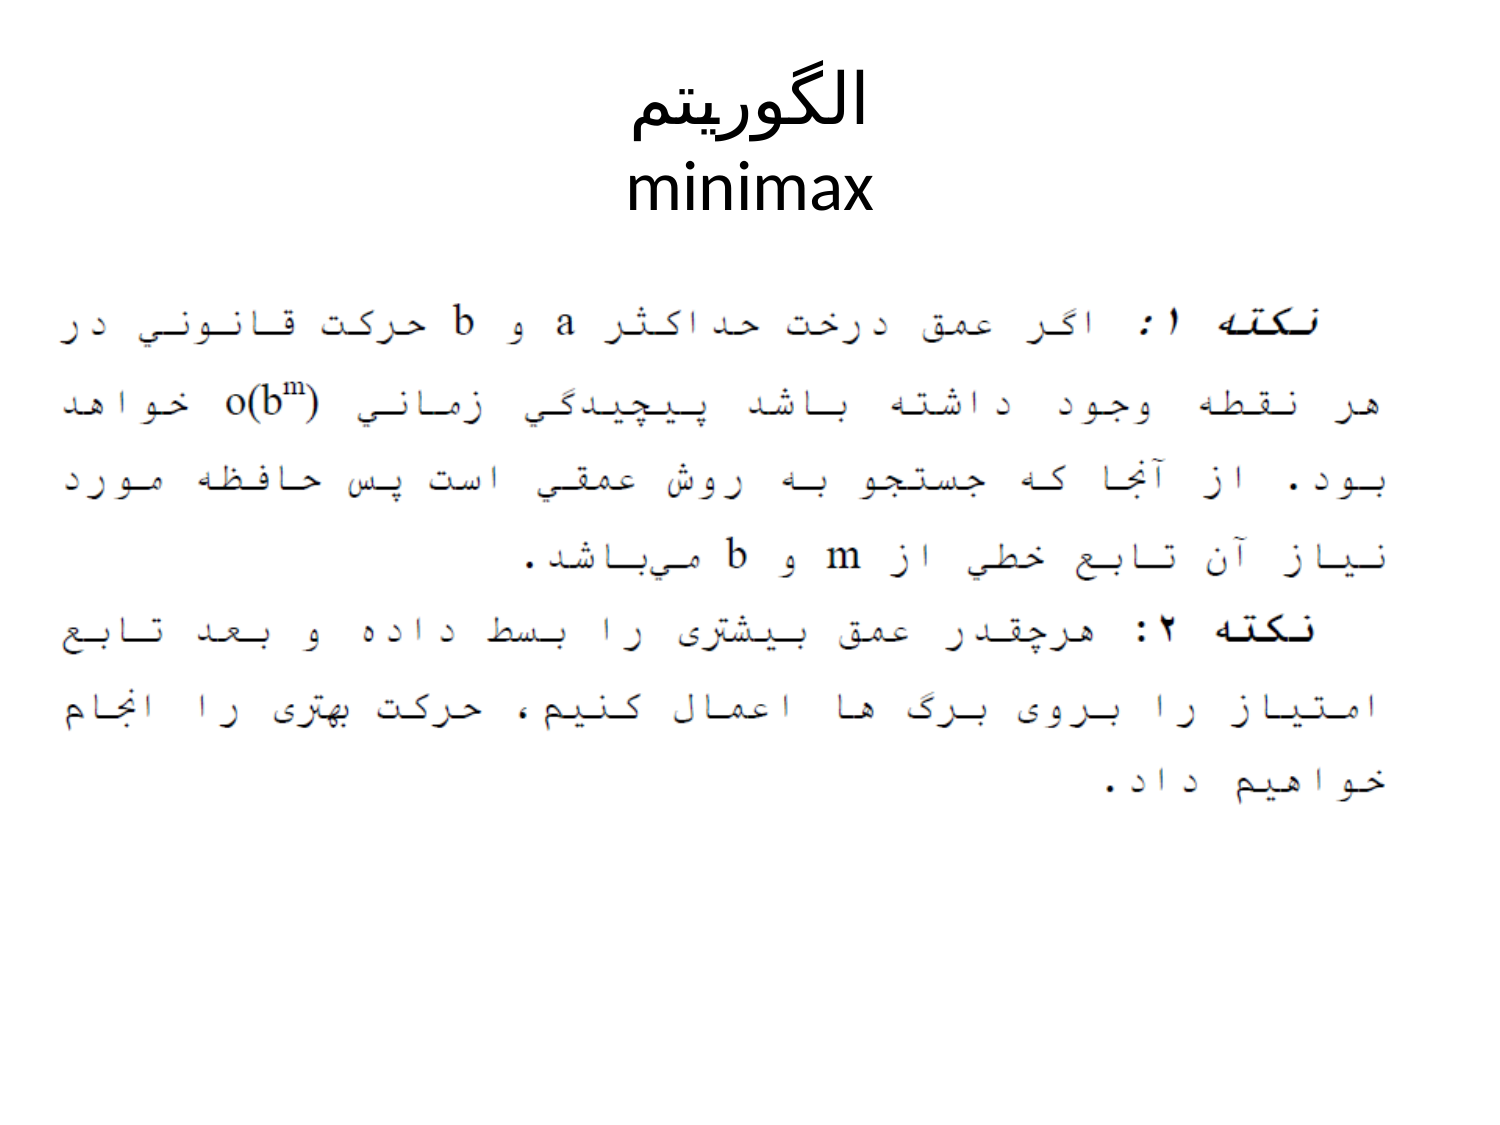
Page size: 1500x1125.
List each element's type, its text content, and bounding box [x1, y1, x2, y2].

title الگوریتم minimax [75, 45, 1425, 233]
picture [49, 274, 1427, 823]
